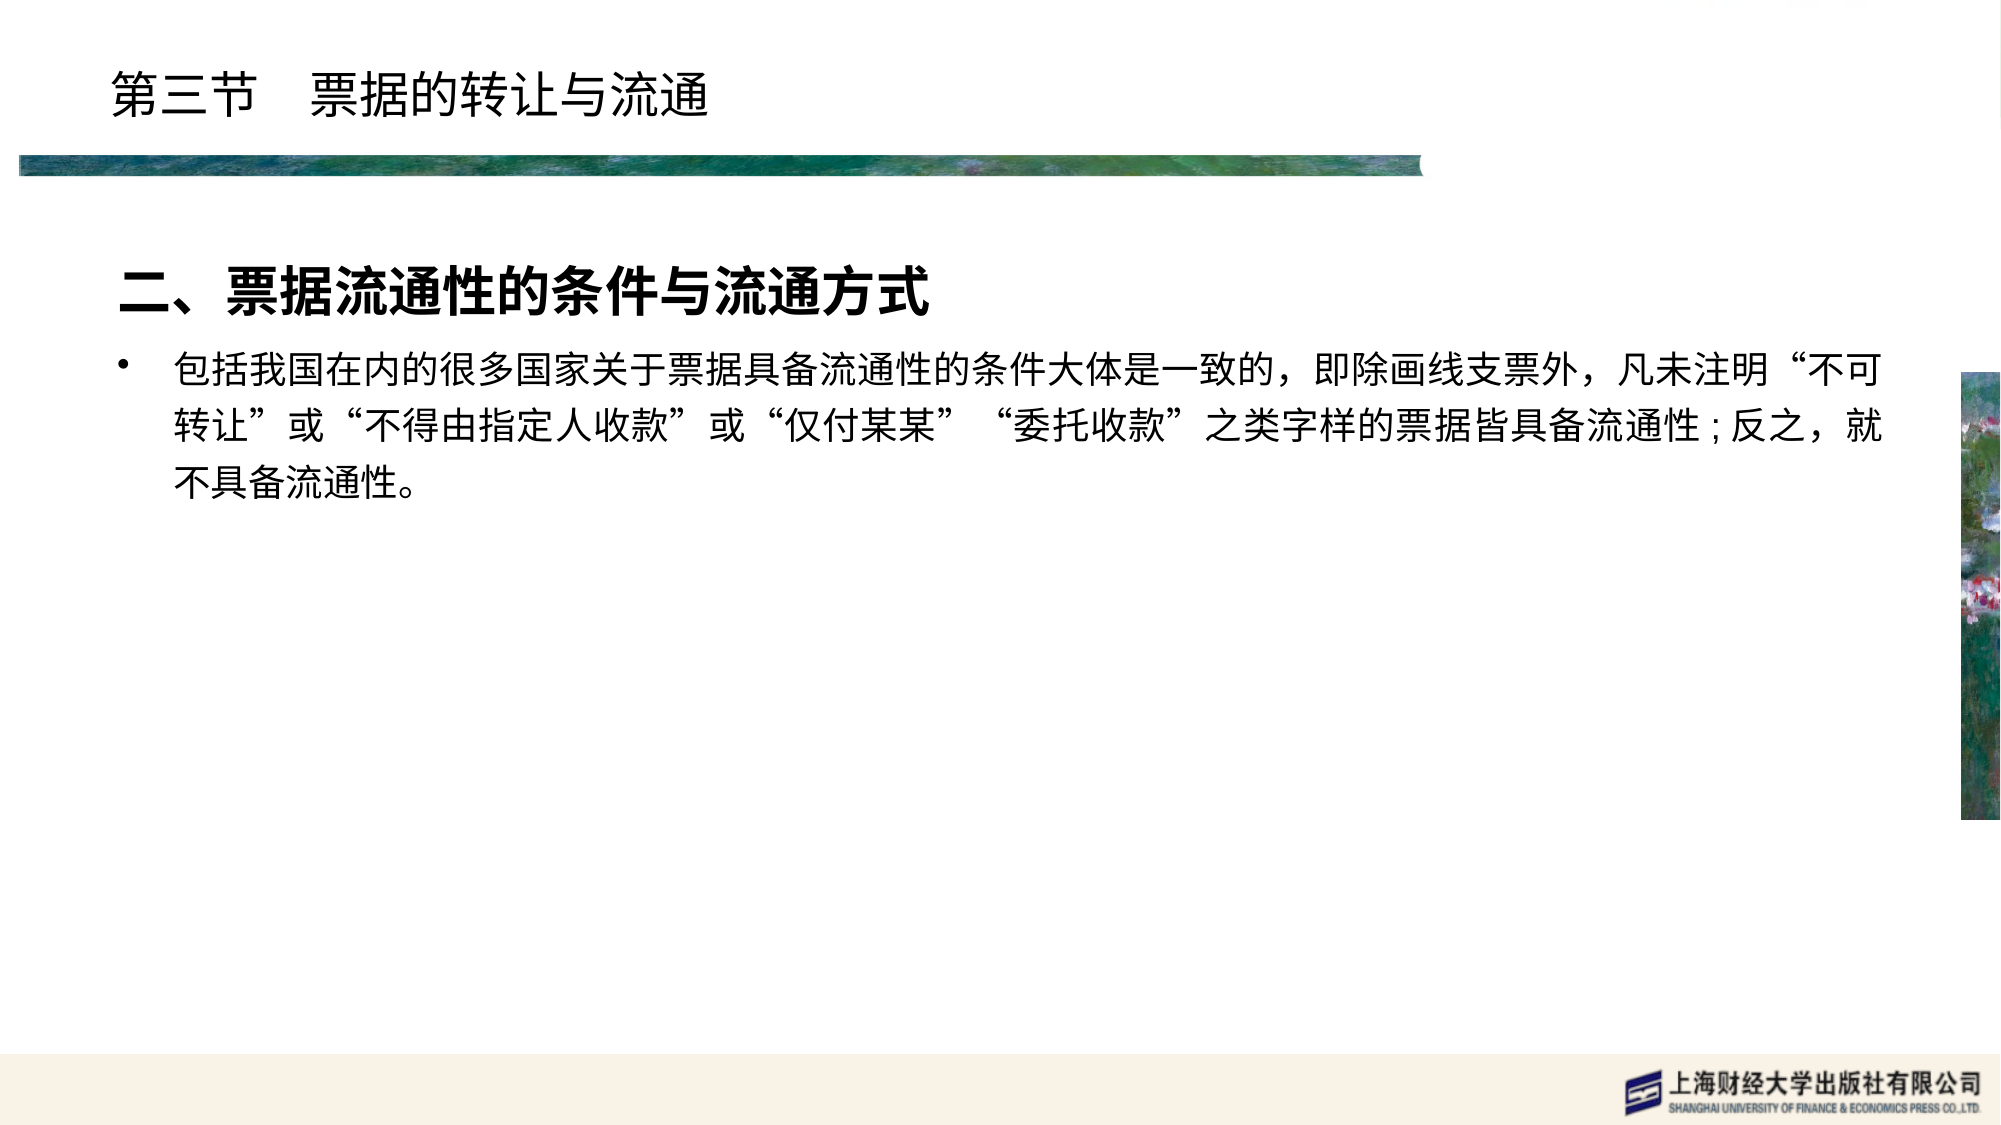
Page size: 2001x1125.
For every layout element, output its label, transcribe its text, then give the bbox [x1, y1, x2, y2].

picture [0, 0, 2001, 1125]
title 第三节 票据的转让与流通 [94, 42, 1451, 146]
list 二、票据流通性的条件与流通方式 包括我国在内的很多国家关于票据具备流通性的条件大体是一致的，即除画线支票外，凡未注明“不可转让”或“不得由指定人收款”或“仅付某某”“委托收款”之类字样的票据皆具备流通性;反之，就不具备流通性。 [102, 233, 1898, 1032]
